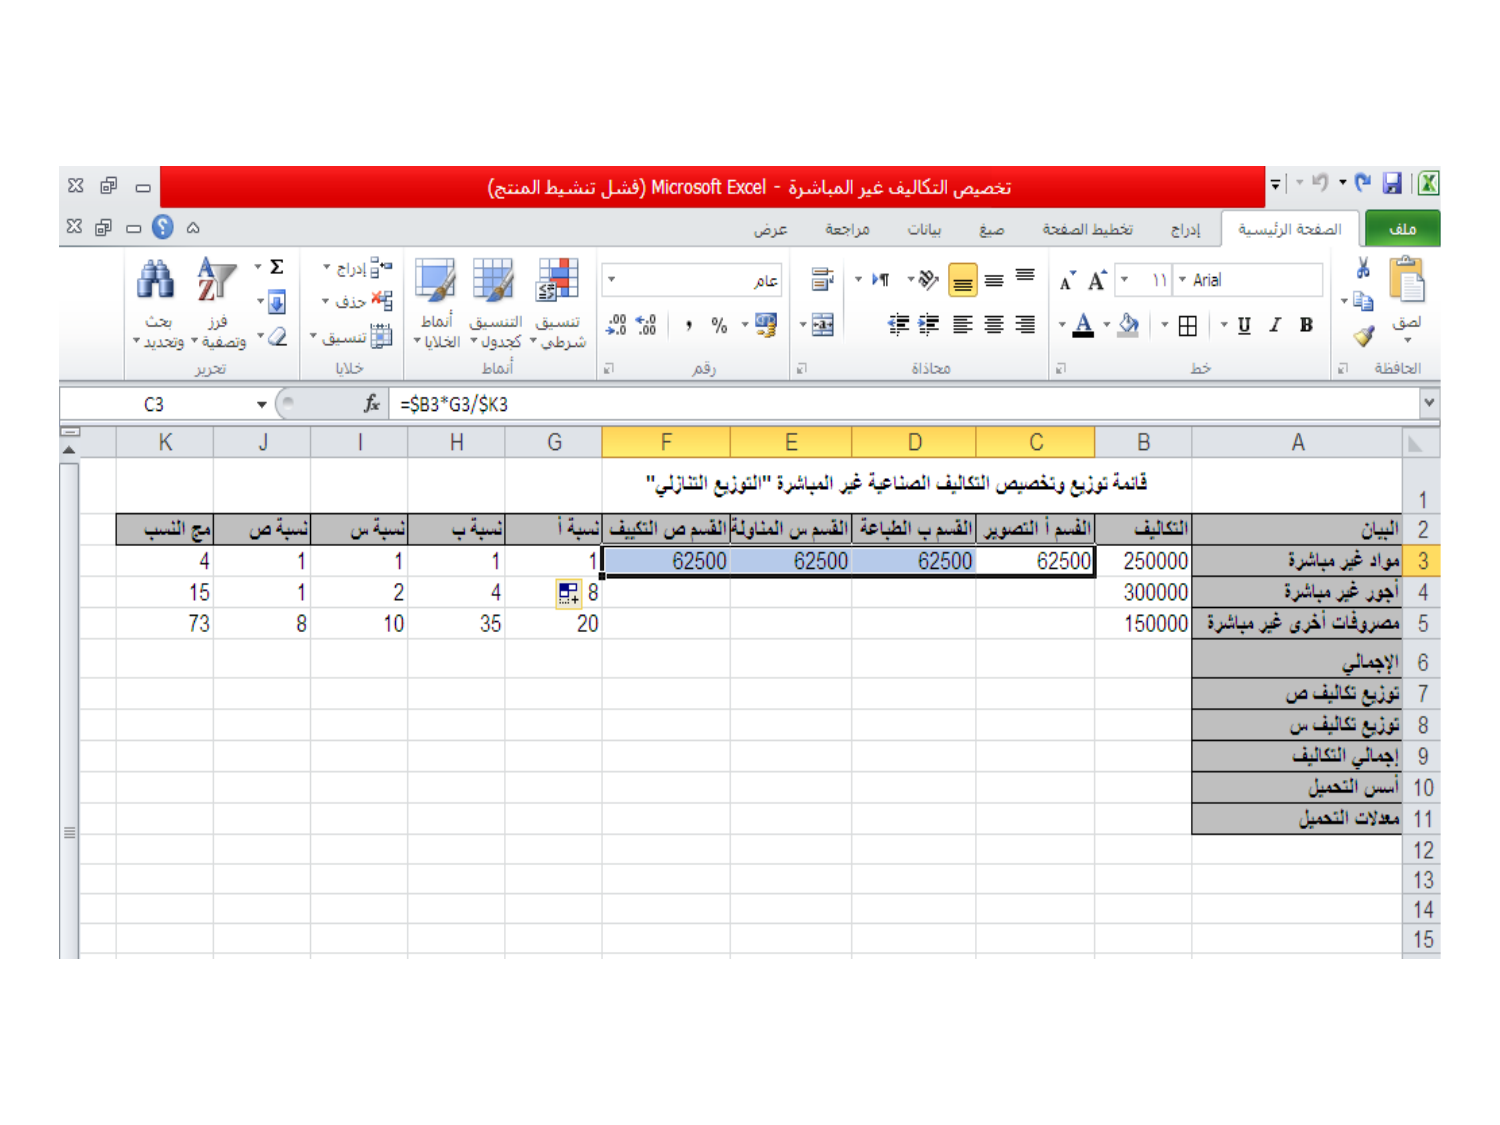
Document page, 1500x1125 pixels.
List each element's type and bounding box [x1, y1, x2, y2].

picture [58, 166, 1441, 959]
